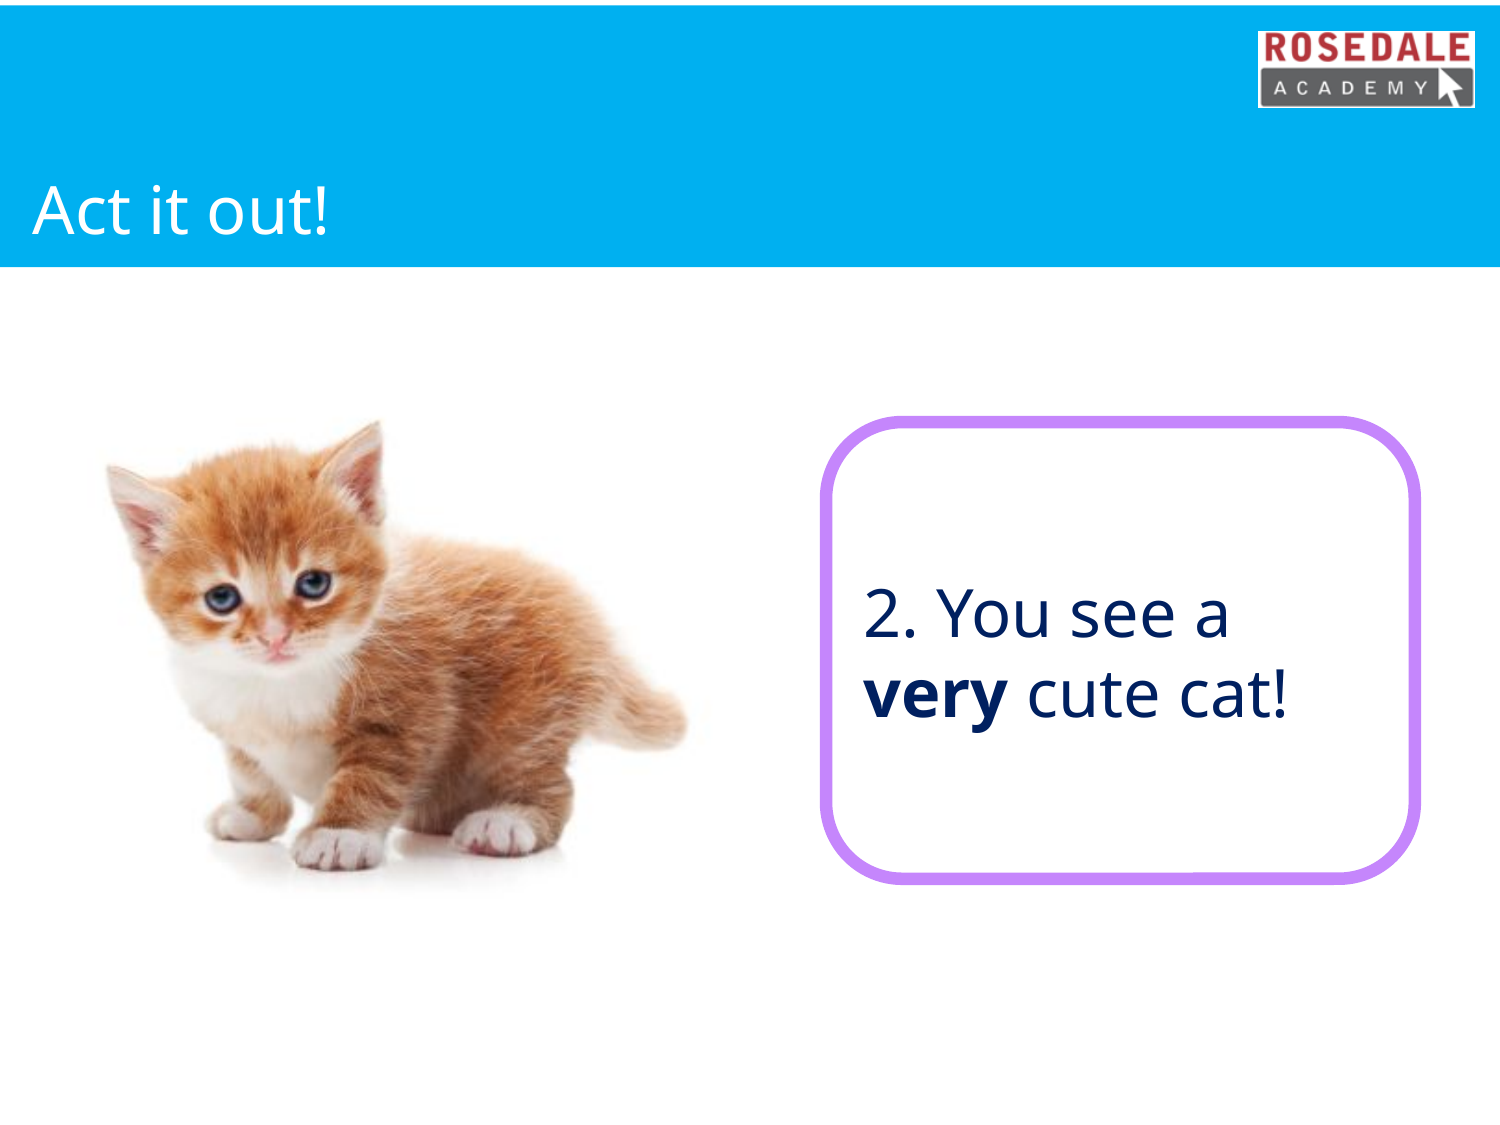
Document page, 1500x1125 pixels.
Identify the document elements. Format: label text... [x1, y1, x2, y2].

text_box [0, 4, 1500, 268]
picture [1259, 32, 1474, 107]
text_box 2. You see a very cute cat! [825, 421, 1416, 880]
picture [0, 389, 788, 911]
text_box Act it out! [17, 160, 1500, 256]
